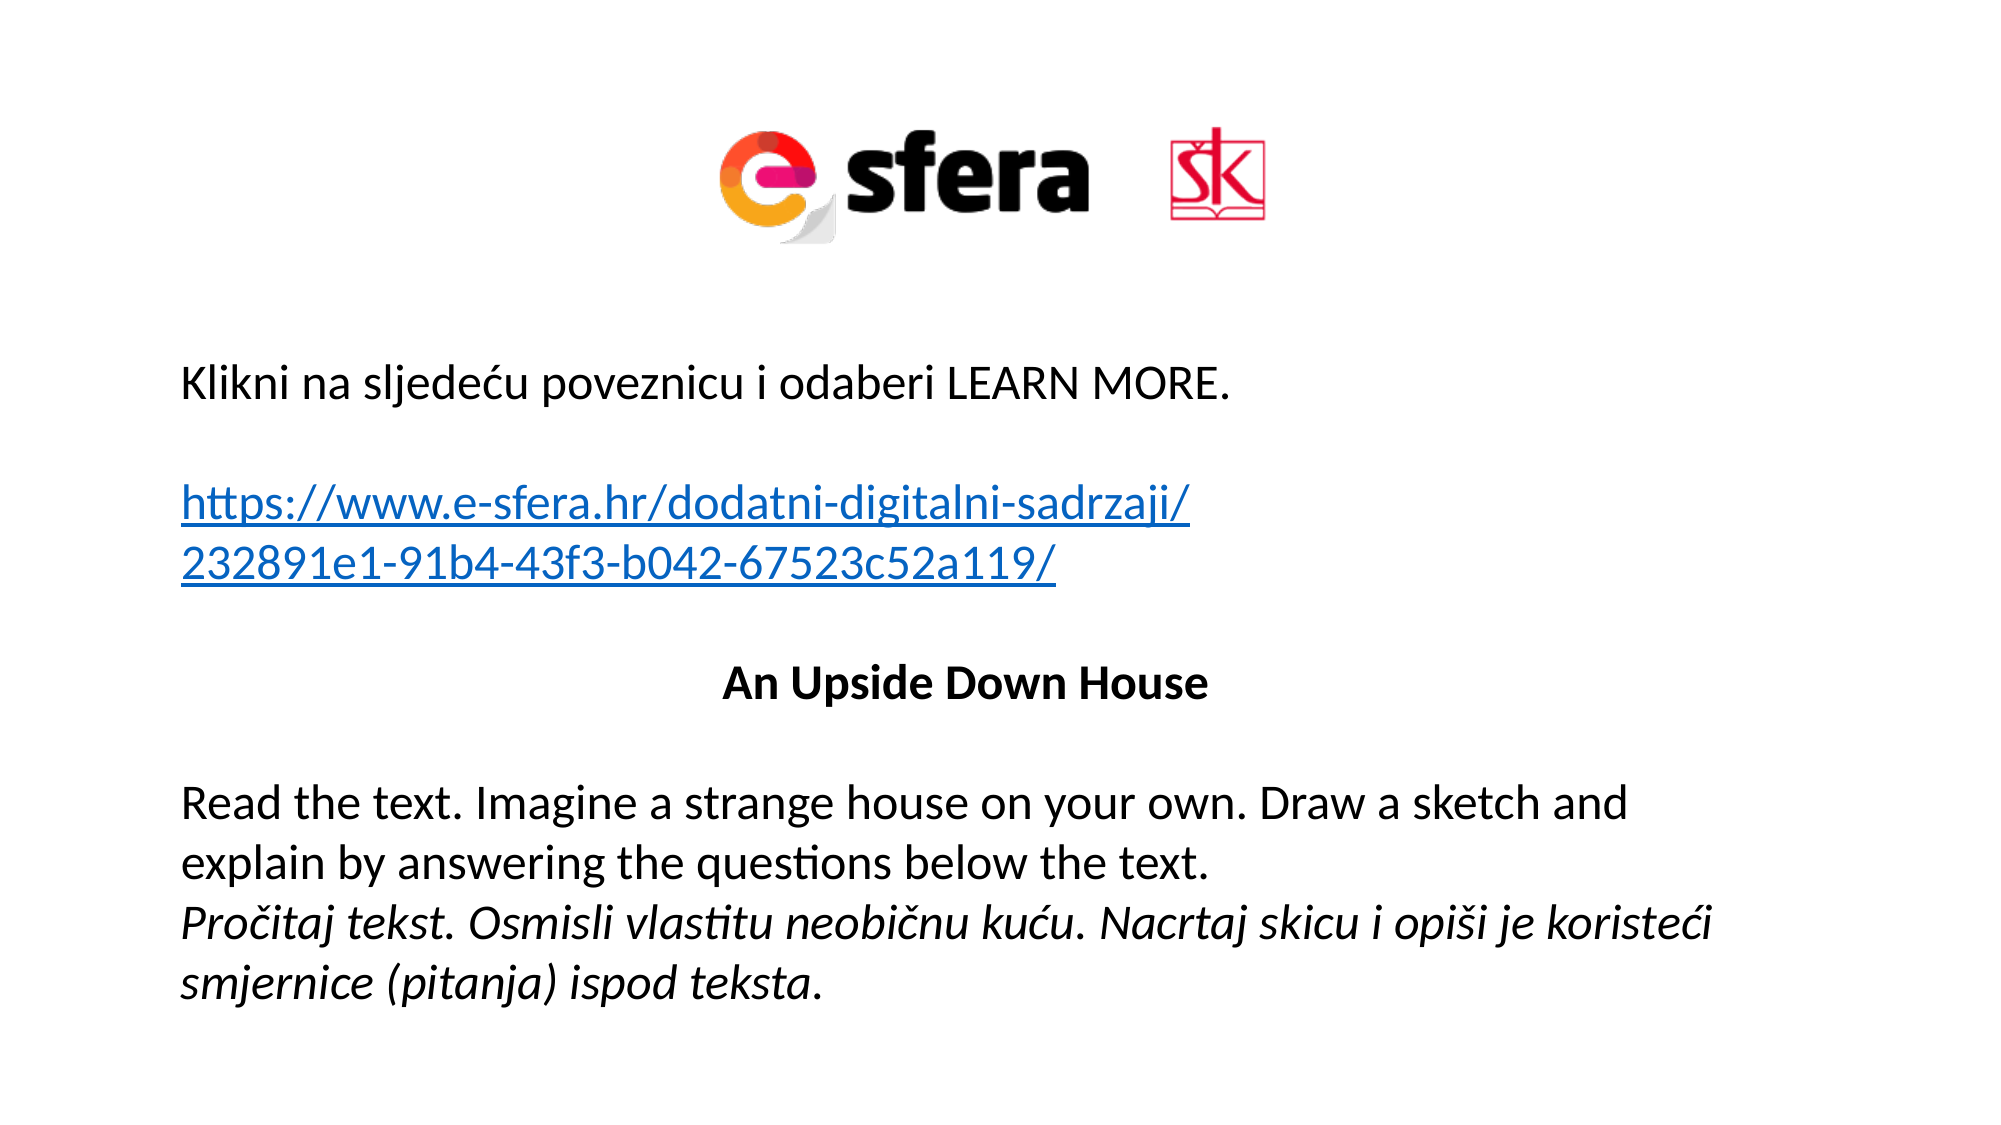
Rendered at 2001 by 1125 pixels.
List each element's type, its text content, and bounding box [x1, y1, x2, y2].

text_box Klikni na sljedeću poveznicu i odaberi LEARN MORE. https://www.e-sfera.hr/dodatni-digitalni-sadrzaji/232891e1-91b4-43f3-b042-67523c52a119/ An Upside Down House Read the text. Imagine a strange house on your own. Draw a sketch and explain by answering the questions below the text. Pročitaj tekst. Osmisli vlastitu neobičnu kuću. Nacrtaj skicu i opiši je koristeći smjernice (pitanja) ispod teksta. [166, 342, 1766, 1018]
picture [687, 30, 1313, 343]
